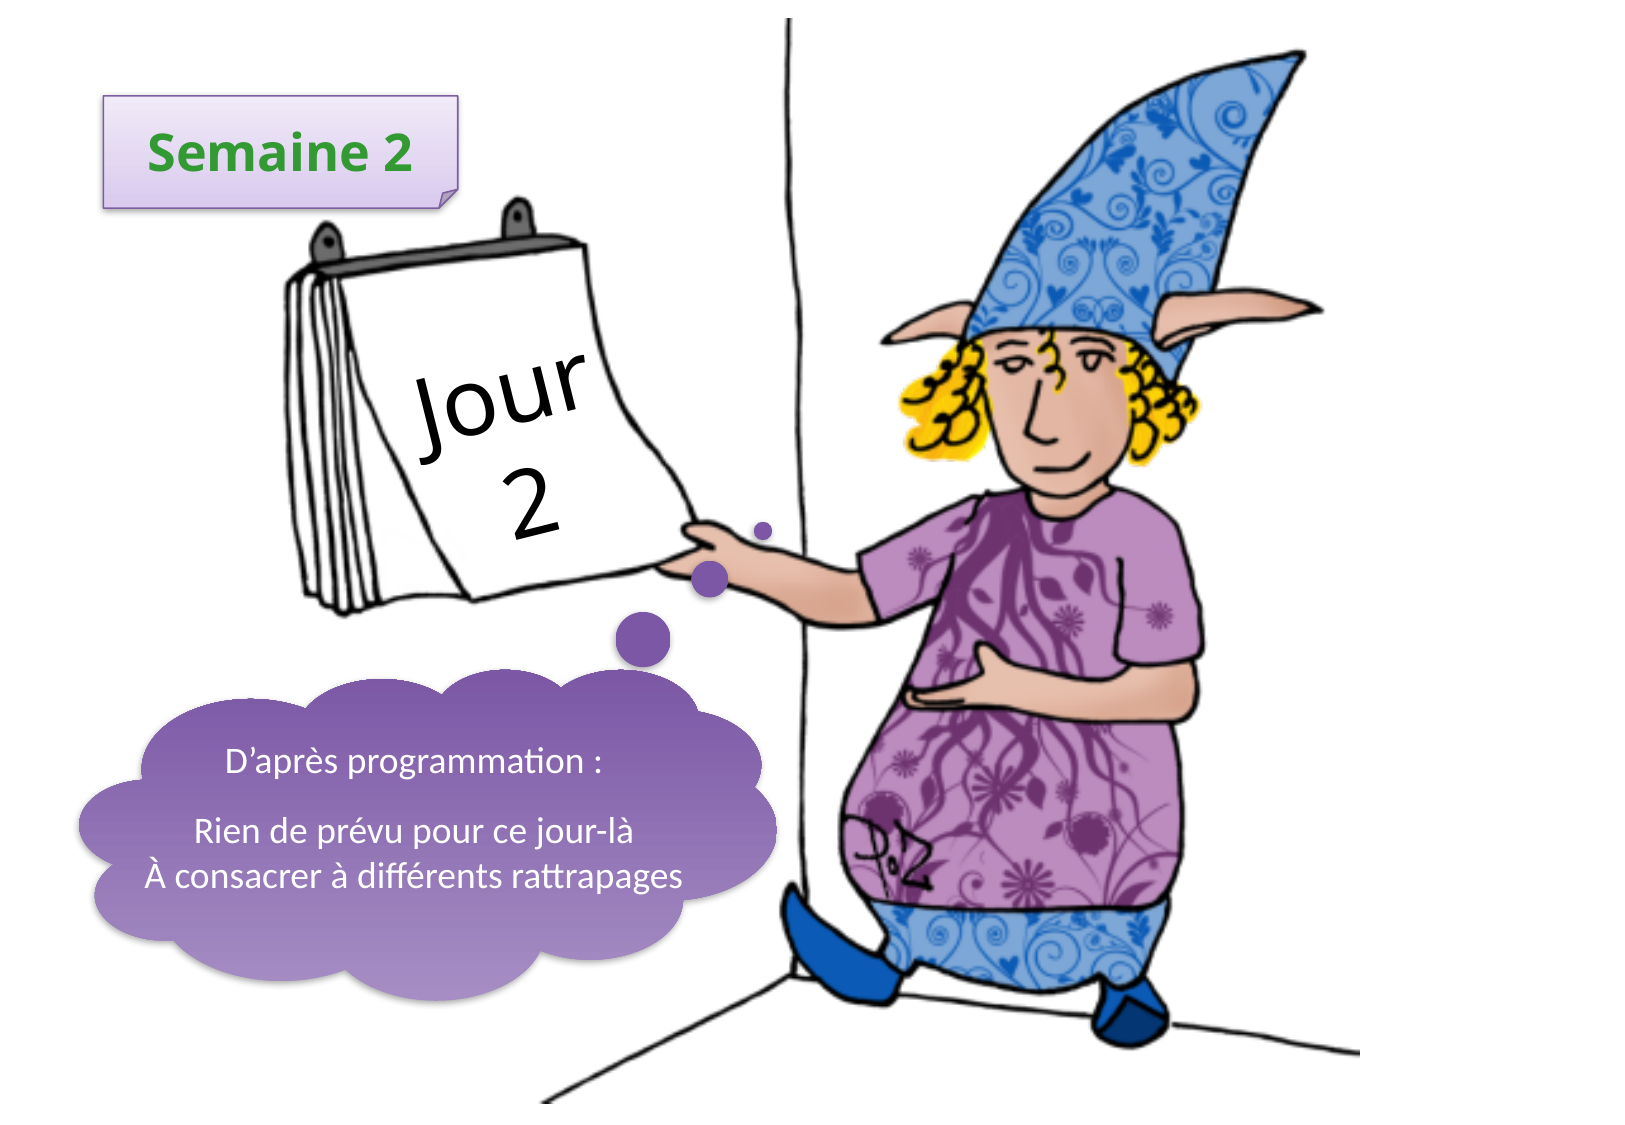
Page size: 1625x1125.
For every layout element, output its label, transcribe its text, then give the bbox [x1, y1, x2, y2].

text_box [79, 792, 101, 859]
text_box [691, 560, 729, 598]
text_box [162, 669, 777, 890]
text_box [753, 521, 773, 541]
text_box [615, 611, 671, 668]
text_box D’après programmation : Rien de prévu pour ce jour-là À consacrer à différents rattrapages [101, 728, 728, 904]
text_box Jour 2 [339, 290, 693, 597]
picture [264, 18, 1360, 1104]
text_box Semaine 2 [102, 95, 459, 209]
text_box [94, 876, 683, 1001]
